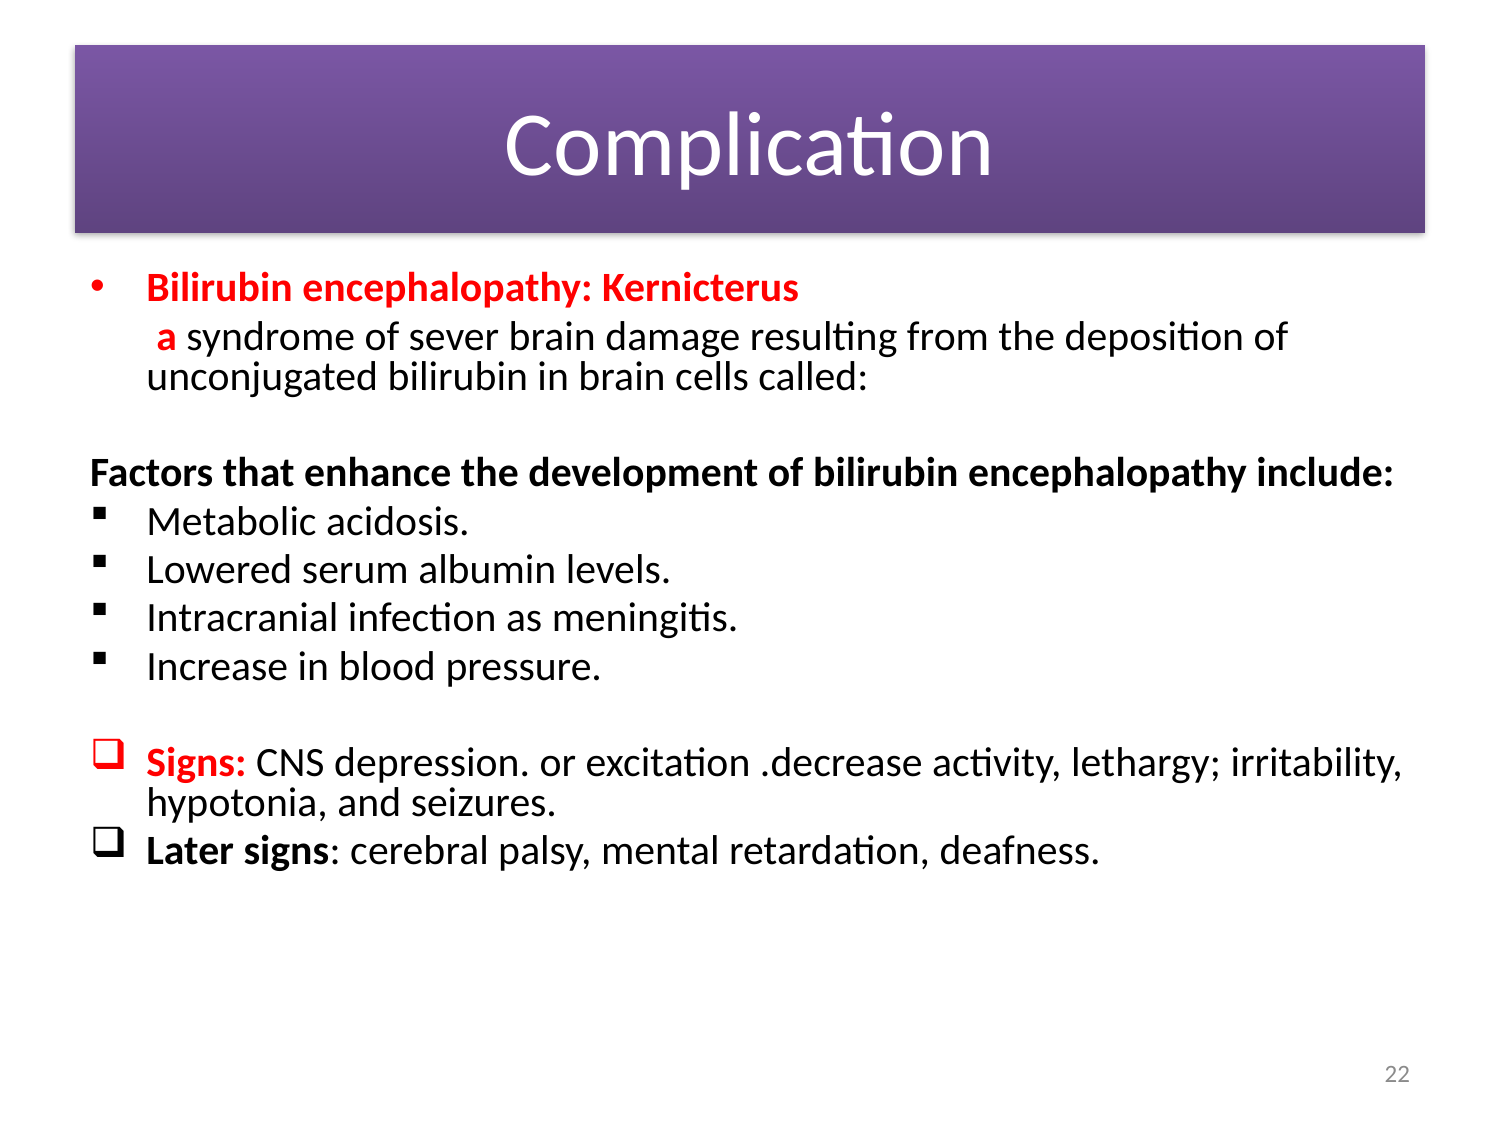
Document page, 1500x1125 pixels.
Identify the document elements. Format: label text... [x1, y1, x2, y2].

list Bilirubin encephalopathy: Kernicterus a syndrome of sever brain damage resulting from the deposition of unconjugated bilirubin in brain cells called: Factors that enhance the development of bilirubin encephalopathy include: Metabolic acidosis. Lowered serum albumin levels. Intracranial infection as meningitis. Increase in blood pressure. Signs: CNS depression. or excitation .decrease activity, lethargy; irritability, hypotonia, and seizures. Later signs: cerebral palsy, mental retardation, deafness. [75, 262, 1475, 1006]
title Complication [75, 45, 1425, 233]
slide_number 22 [1074, 1042, 1425, 1103]
